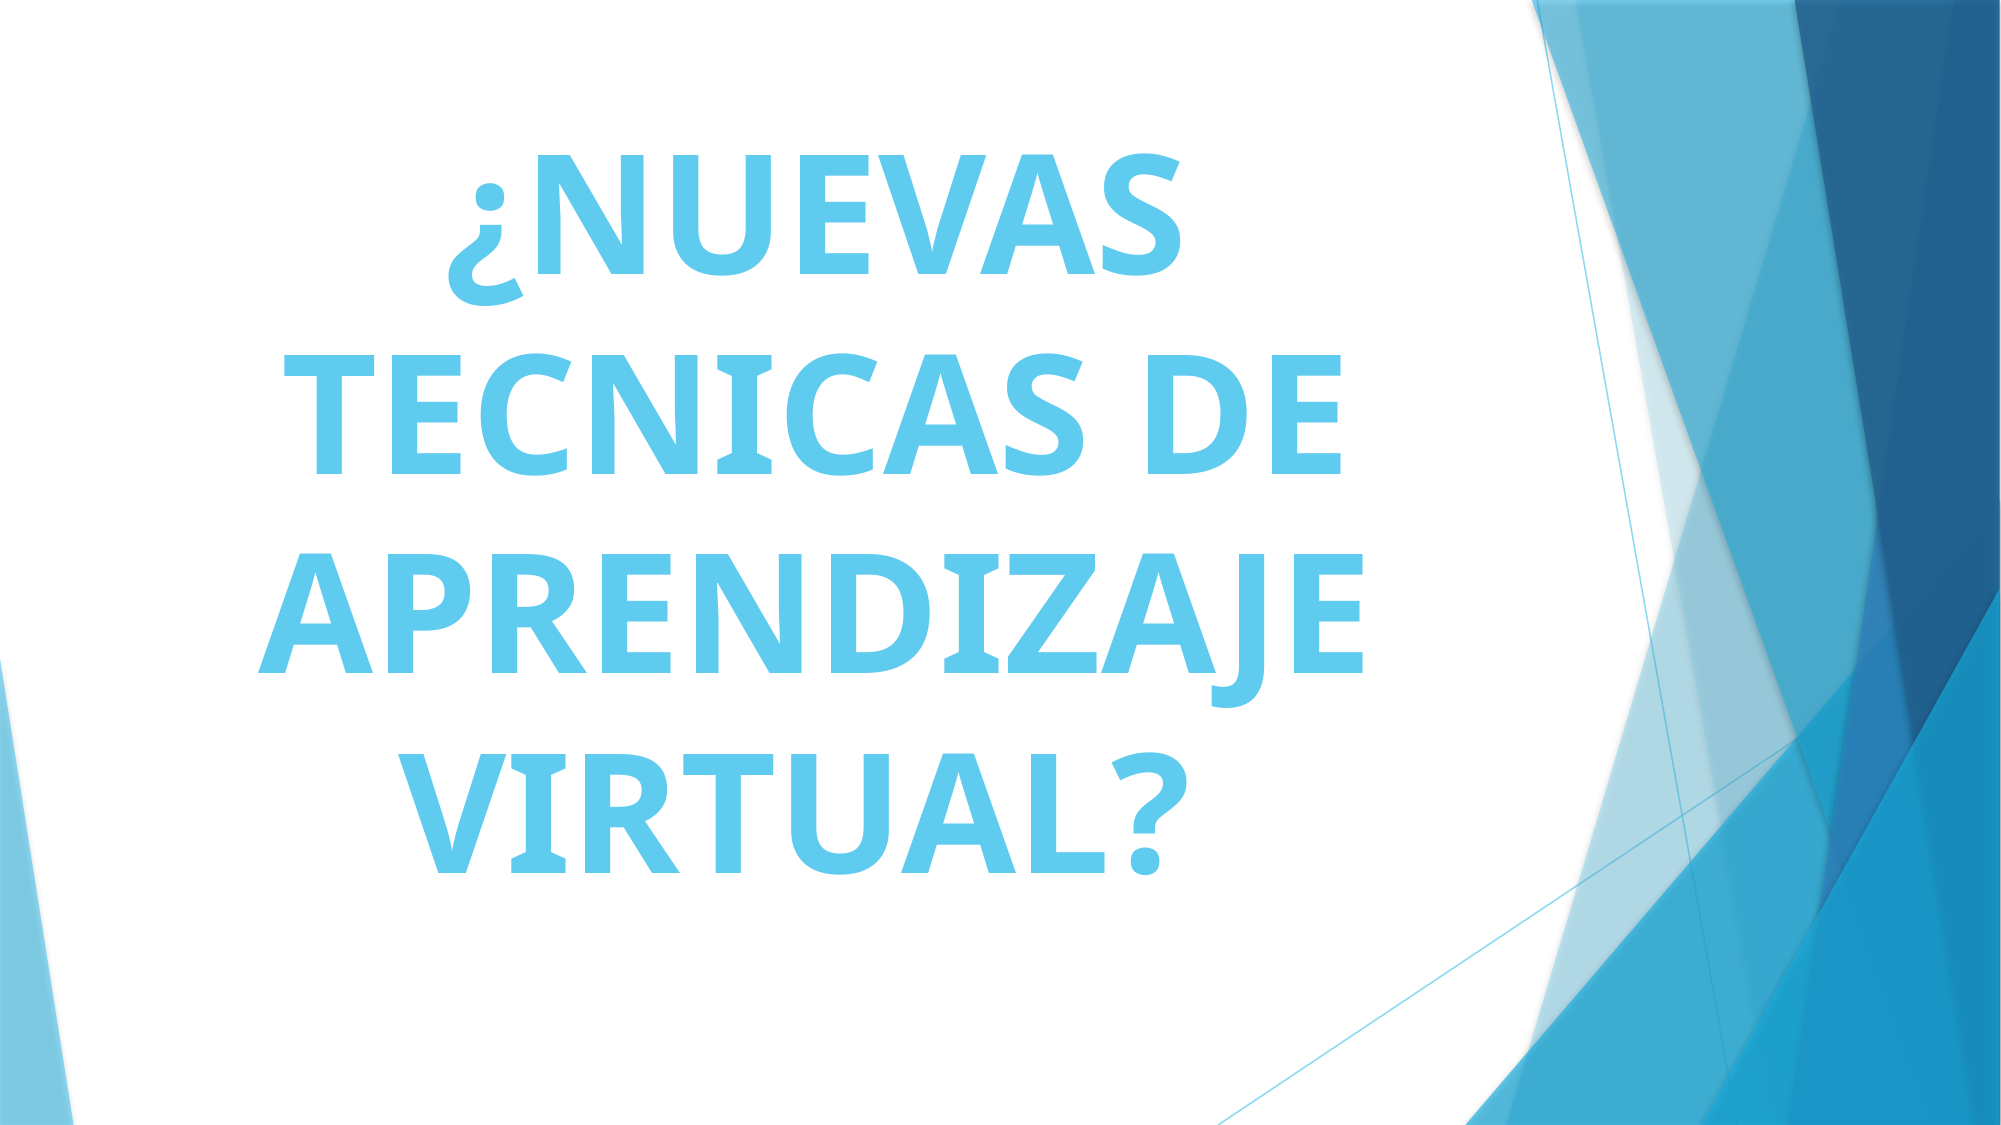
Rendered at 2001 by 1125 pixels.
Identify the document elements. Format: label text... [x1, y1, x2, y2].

title ¿NUEVAS TECNICAS DE APRENDIZAJE VIRTUAL? [111, 99, 1522, 317]
